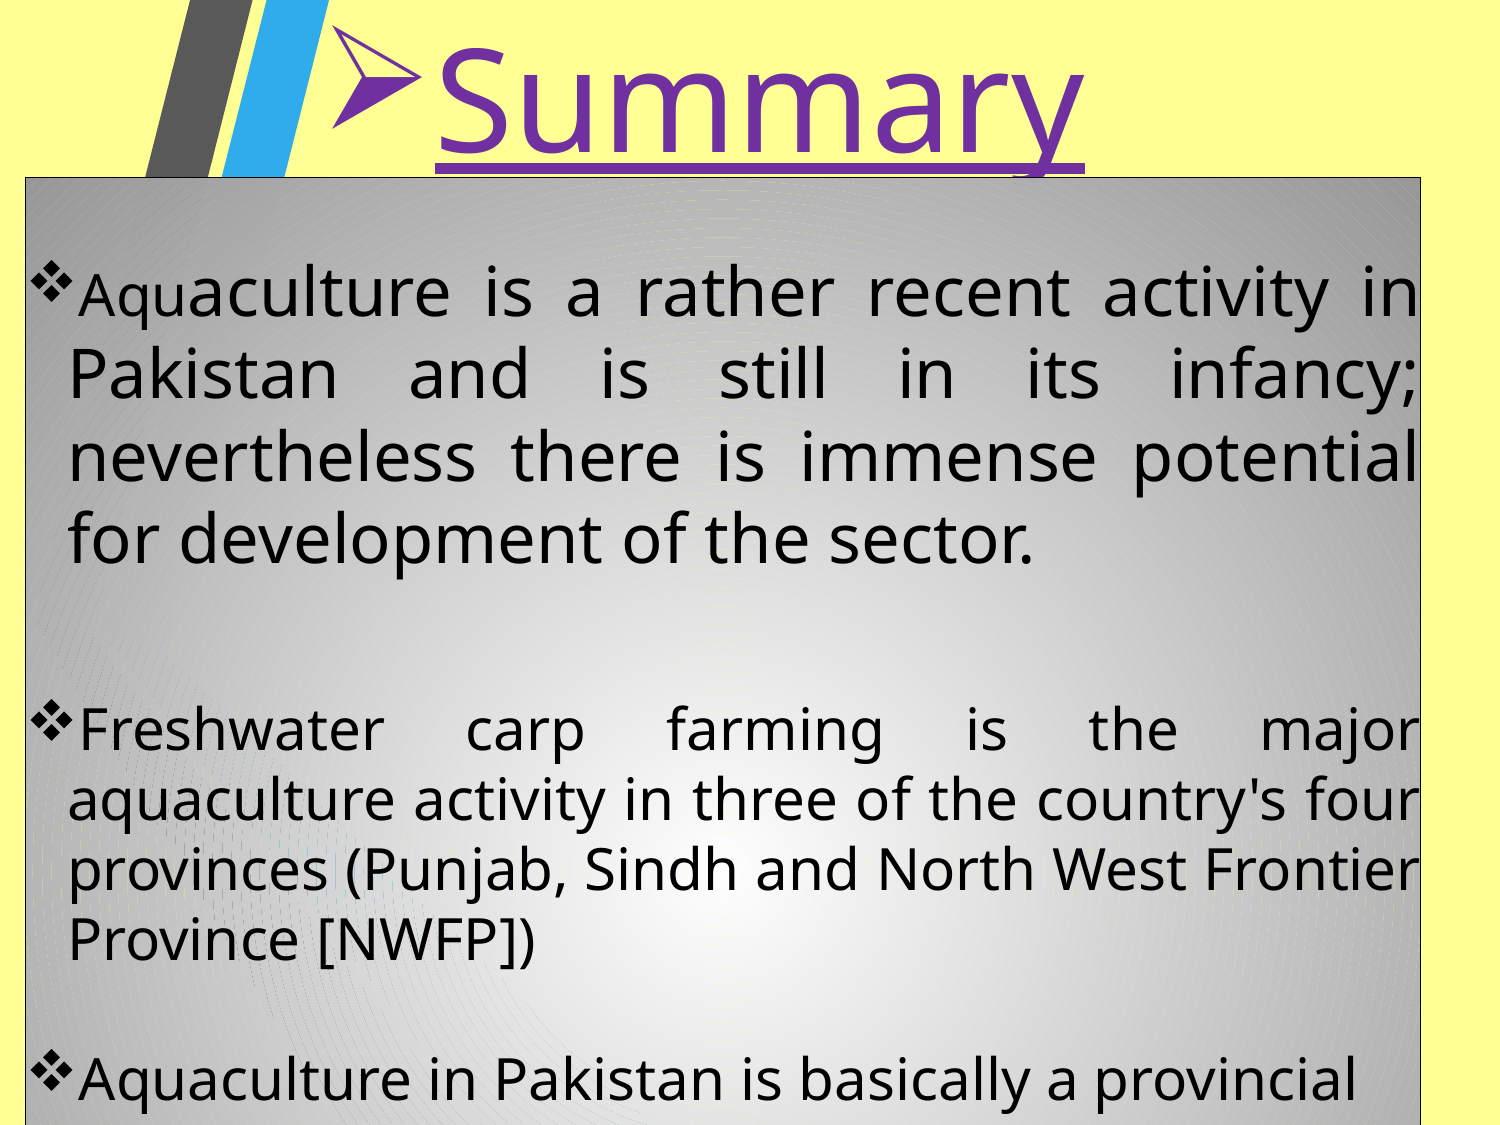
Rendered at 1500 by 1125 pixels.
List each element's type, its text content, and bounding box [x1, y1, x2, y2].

text_box Aquaculture is a rather recent activity in Pakistan and is still in its infancy; nevertheless there is immense potential for development of the sector. Freshwater carp farming is the major aquaculture activity in three of the country's four provinces (Punjab, Sindh and North West Frontier Province [NWFP]) Aquaculture in Pakistan is basically a provincial responsibility; at the central level fisheries is the responsibility of the office of the Fisheries Development Commissioner (FDC) working under the Ministry of Food, Agriculture and Livestock (MINFAL). [25, 177, 1421, 1125]
title Summary [64, 0, 1341, 177]
